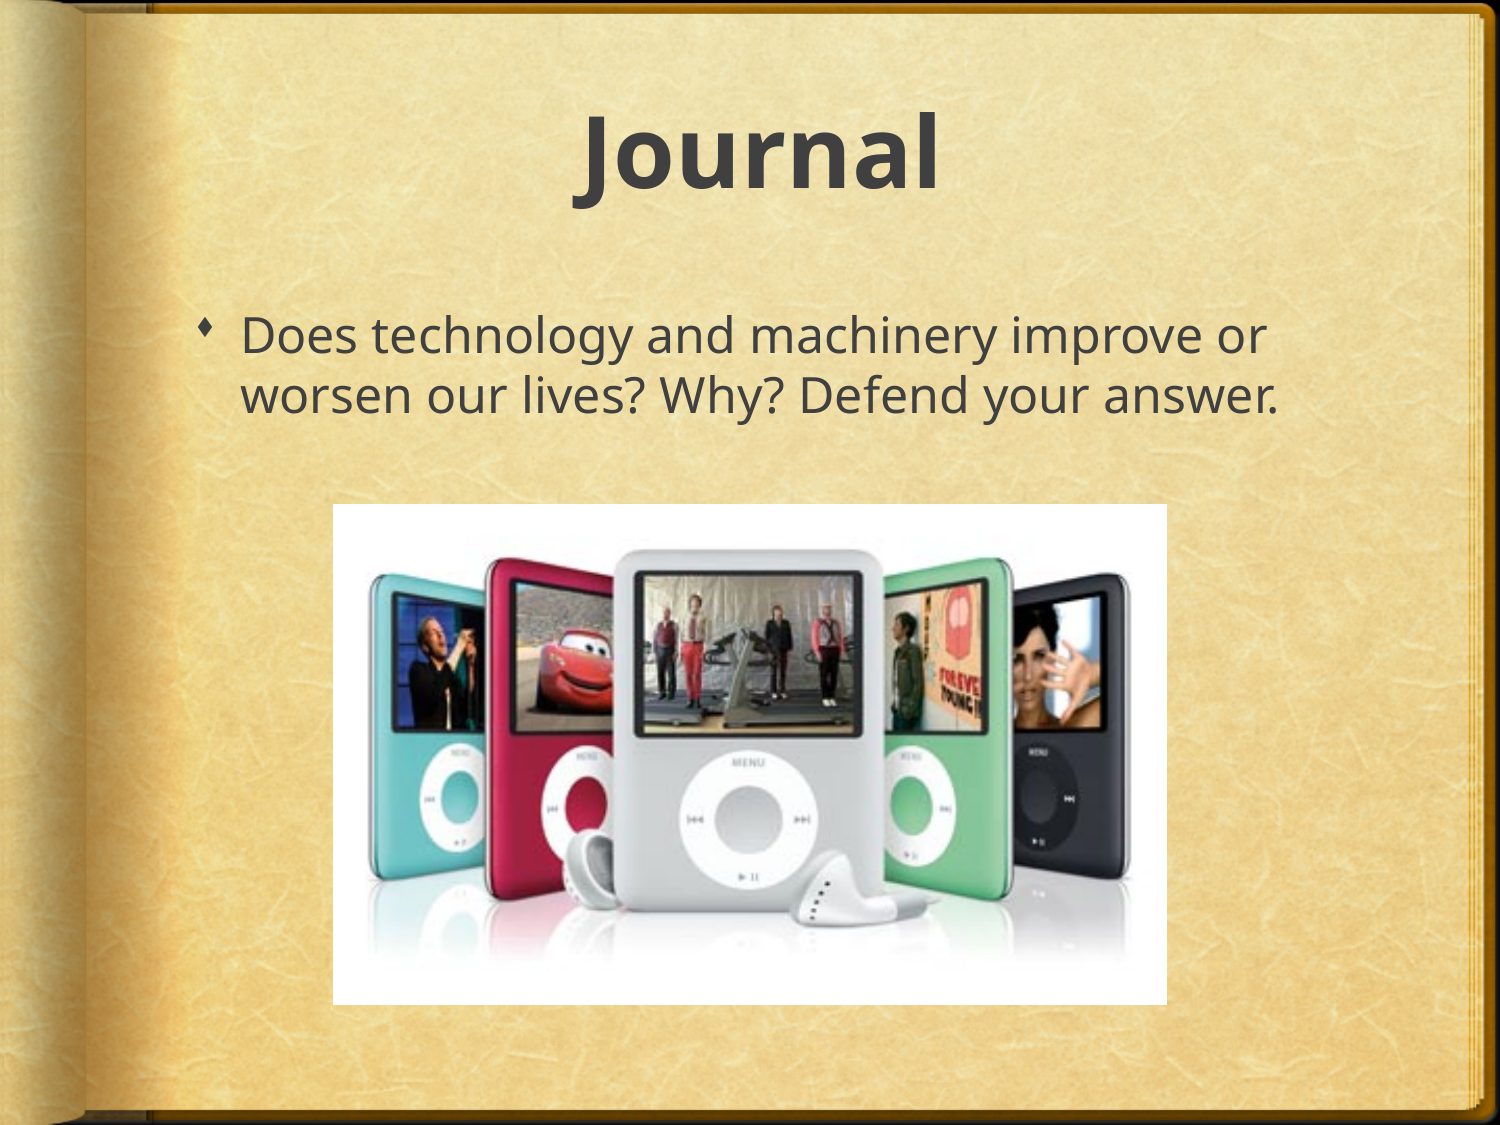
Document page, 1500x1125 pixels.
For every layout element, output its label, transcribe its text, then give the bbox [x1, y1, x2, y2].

list Does technology and machinery improve or worsen our lives? Why? Defend your answer. [178, 295, 1372, 1005]
title Journal [178, 45, 1372, 265]
picture [0, 0, 1500, 1125]
